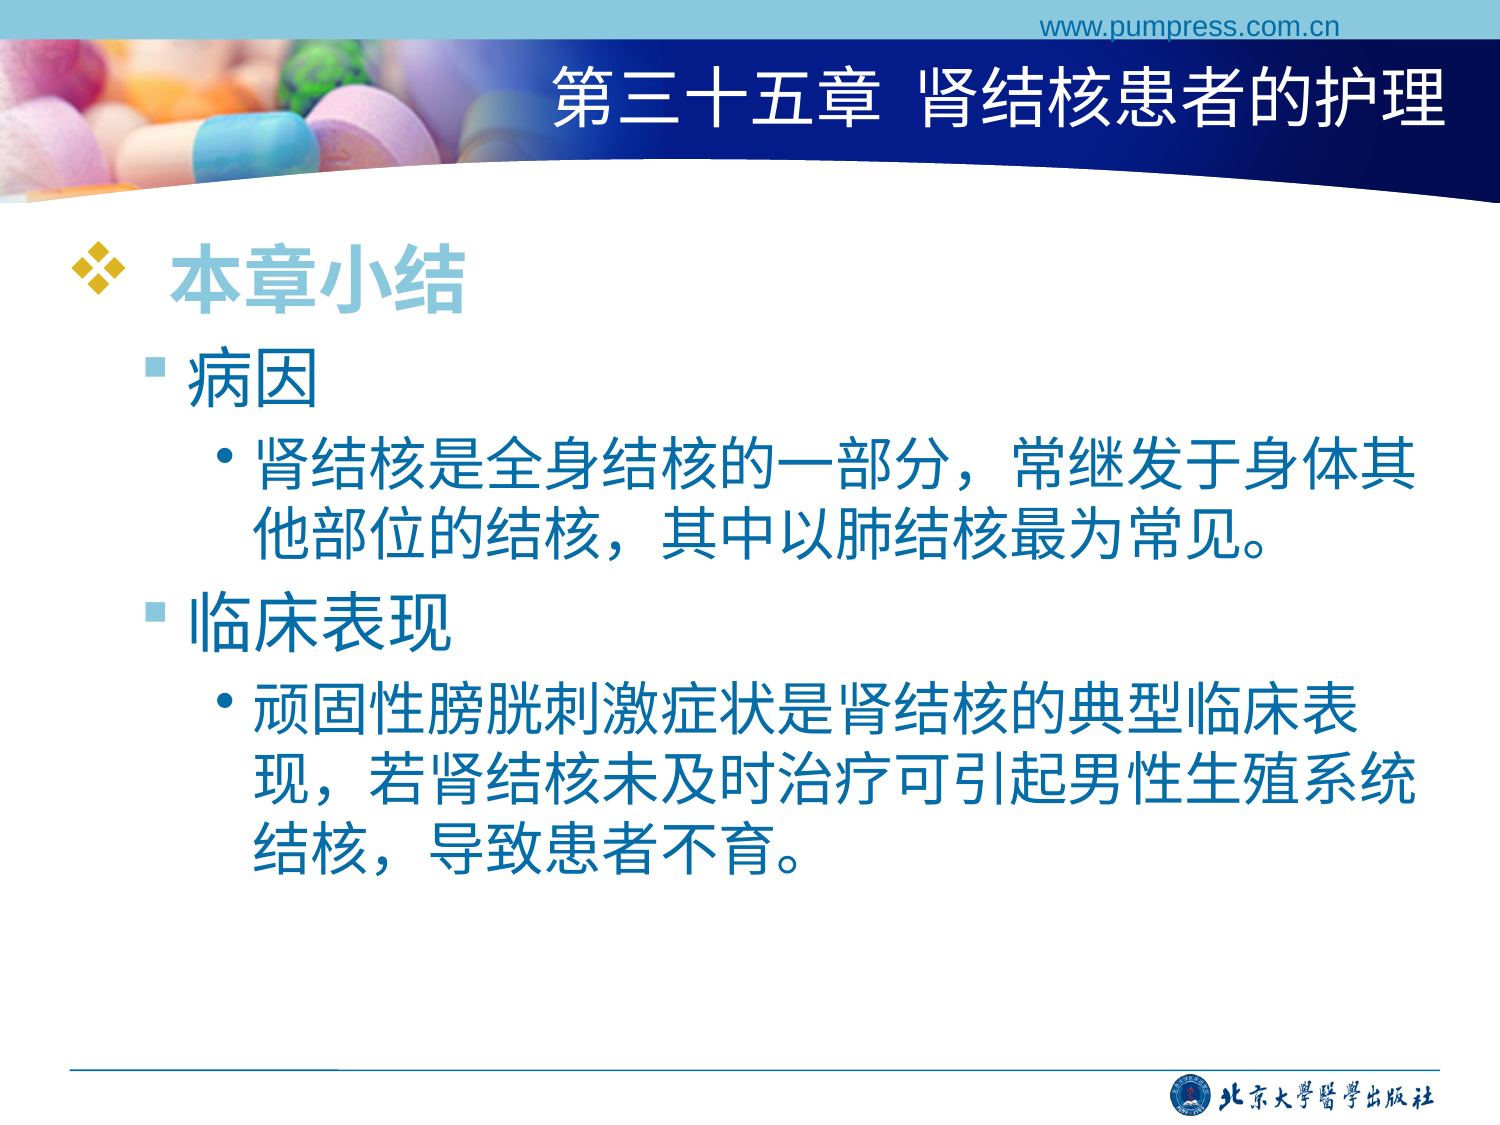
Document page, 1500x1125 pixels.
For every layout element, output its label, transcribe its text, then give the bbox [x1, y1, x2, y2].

picture [1170, 1074, 1436, 1118]
title 第三十五章 肾结核患者的护理 [137, 49, 1463, 143]
slide_number www.pumpress.com.cn [1025, 0, 1463, 38]
list 本章小结 病因 肾结核是全身结核的一部分，常继发于身体其他部位的结核，其中以肺结核最为常见。 临床表现 顽固性膀胱刺激症状是肾结核的典型临床表现，若肾结核未及时治疗可引起男性生殖系统结核，导致患者不育。 [49, 224, 1463, 1026]
picture [0, 40, 1500, 203]
